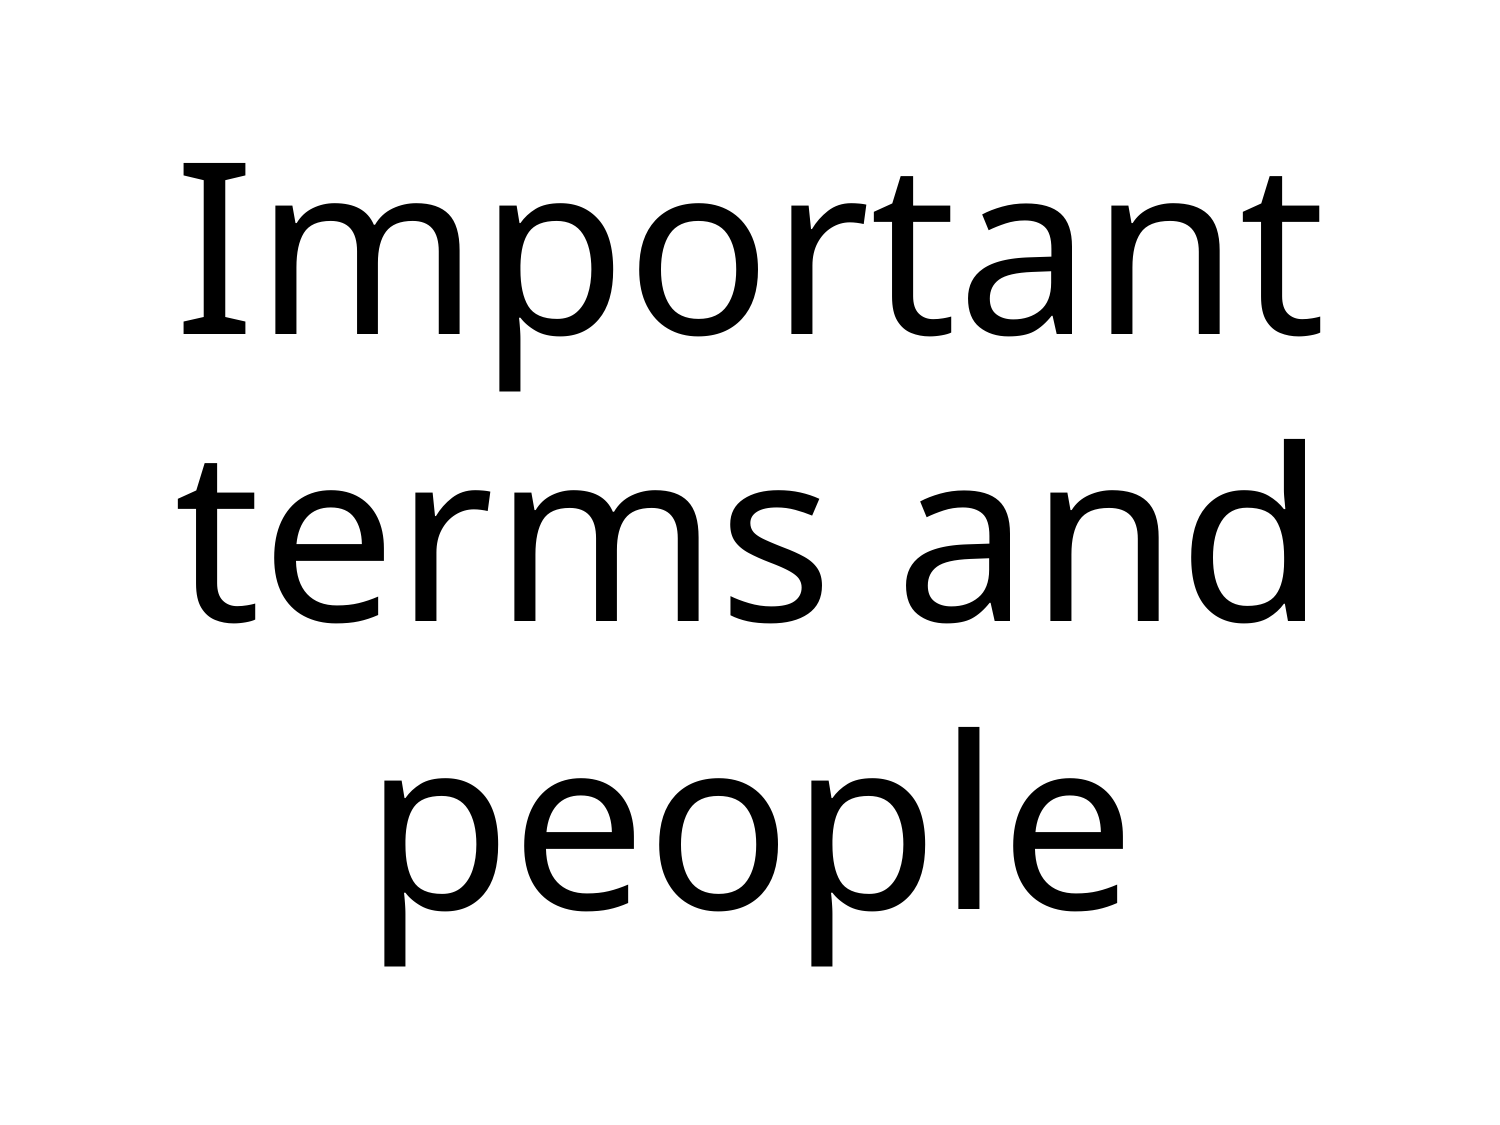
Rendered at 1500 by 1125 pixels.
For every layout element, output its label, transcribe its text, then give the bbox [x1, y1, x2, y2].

text_box Important terms and people [87, 87, 1413, 965]
